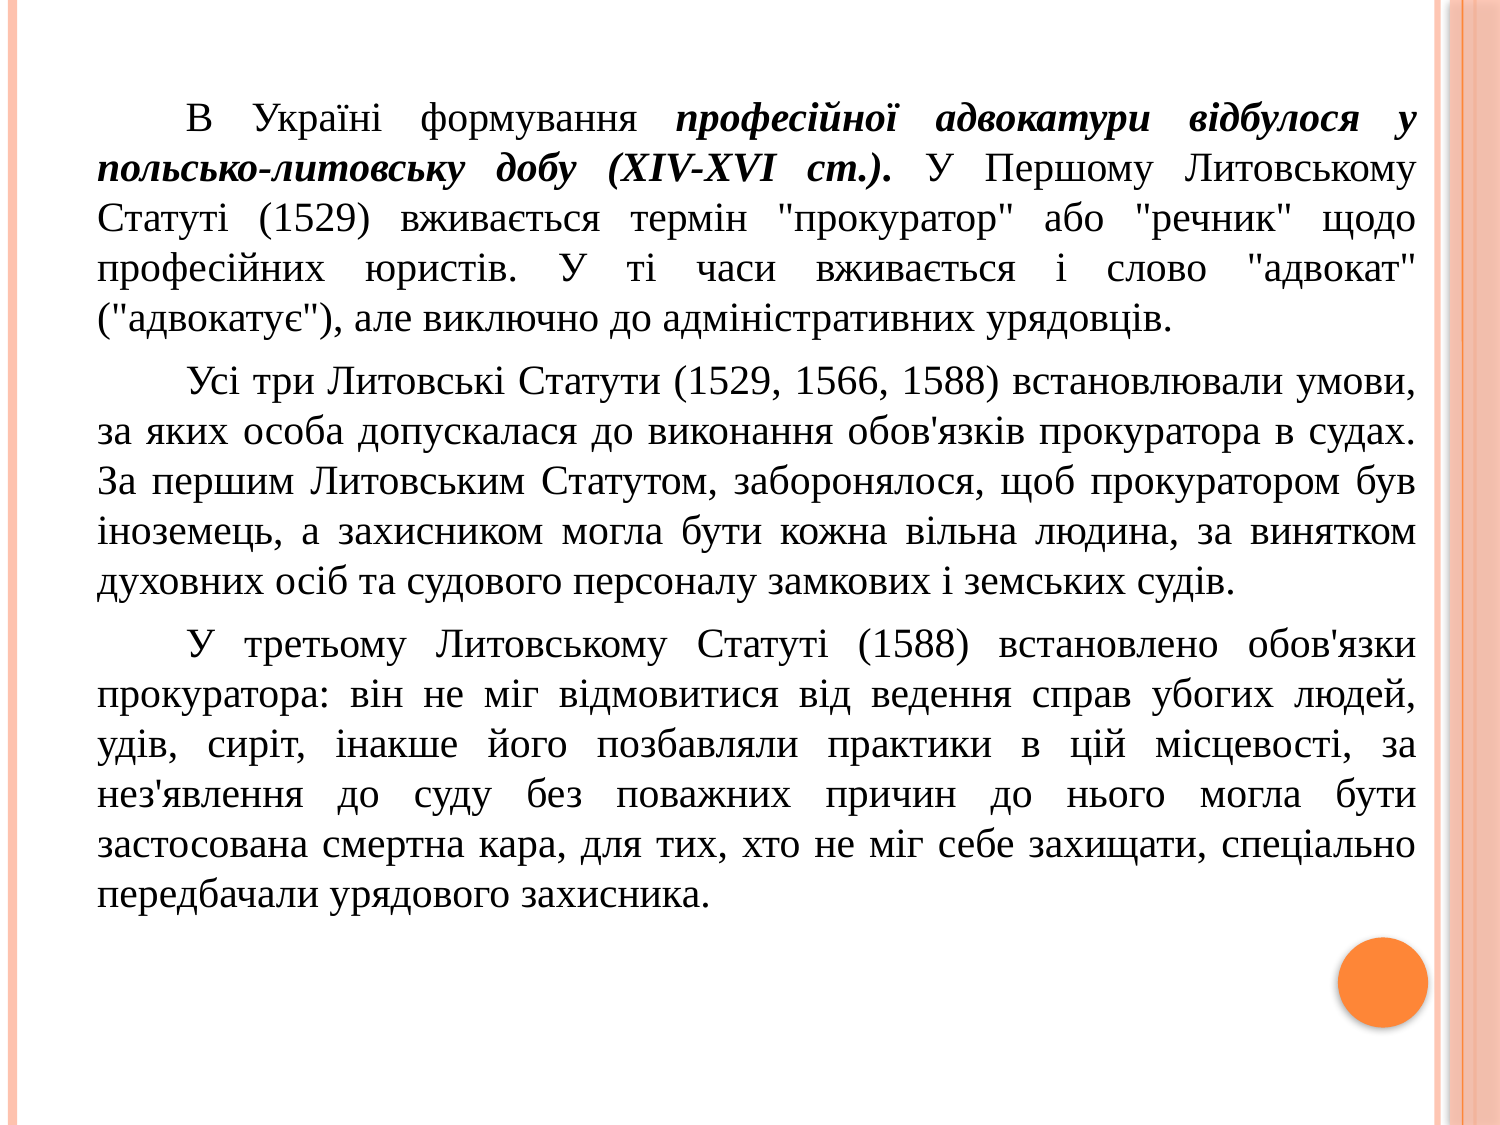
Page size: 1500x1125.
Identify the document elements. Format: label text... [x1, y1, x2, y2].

list В Україні формування професійної адвокатури відбулося у польсько-литовську добу (XIV-XVI ст.). У Першому Литовському Статуті (1529) вживається термін "прокуратор" або "речник" щодо професійних юристів. У ті часи вживається і слово "адвокат" ("адвокатує"), але виключно до адміністративних урядовців. Усі три Литовські Статути (1529, 1566, 1588) встановлювали умови, за яких особа допускалася до виконання обов'язків прокуратора в судах. За першим Литовським Статутом, заборонялося, щоб прокуратором був іноземець, а захисником могла бути кожна вільна людина, за винятком духовних осіб та судового персоналу замкових і земських судів. У третьому Литовському Статуті (1588) встановлено обов'язки прокуратора: він не міг відмовитися від ведення справ убогих людей, удів, сиріт, інакше його позбавляли практики в цій місцевості, за нез'явлення до суду без поважних причин до нього могла бути застосована смертна кара, для тих, хто не міг себе захищати, спеціально передбачали урядового захисника. [81, 34, 1433, 1055]
